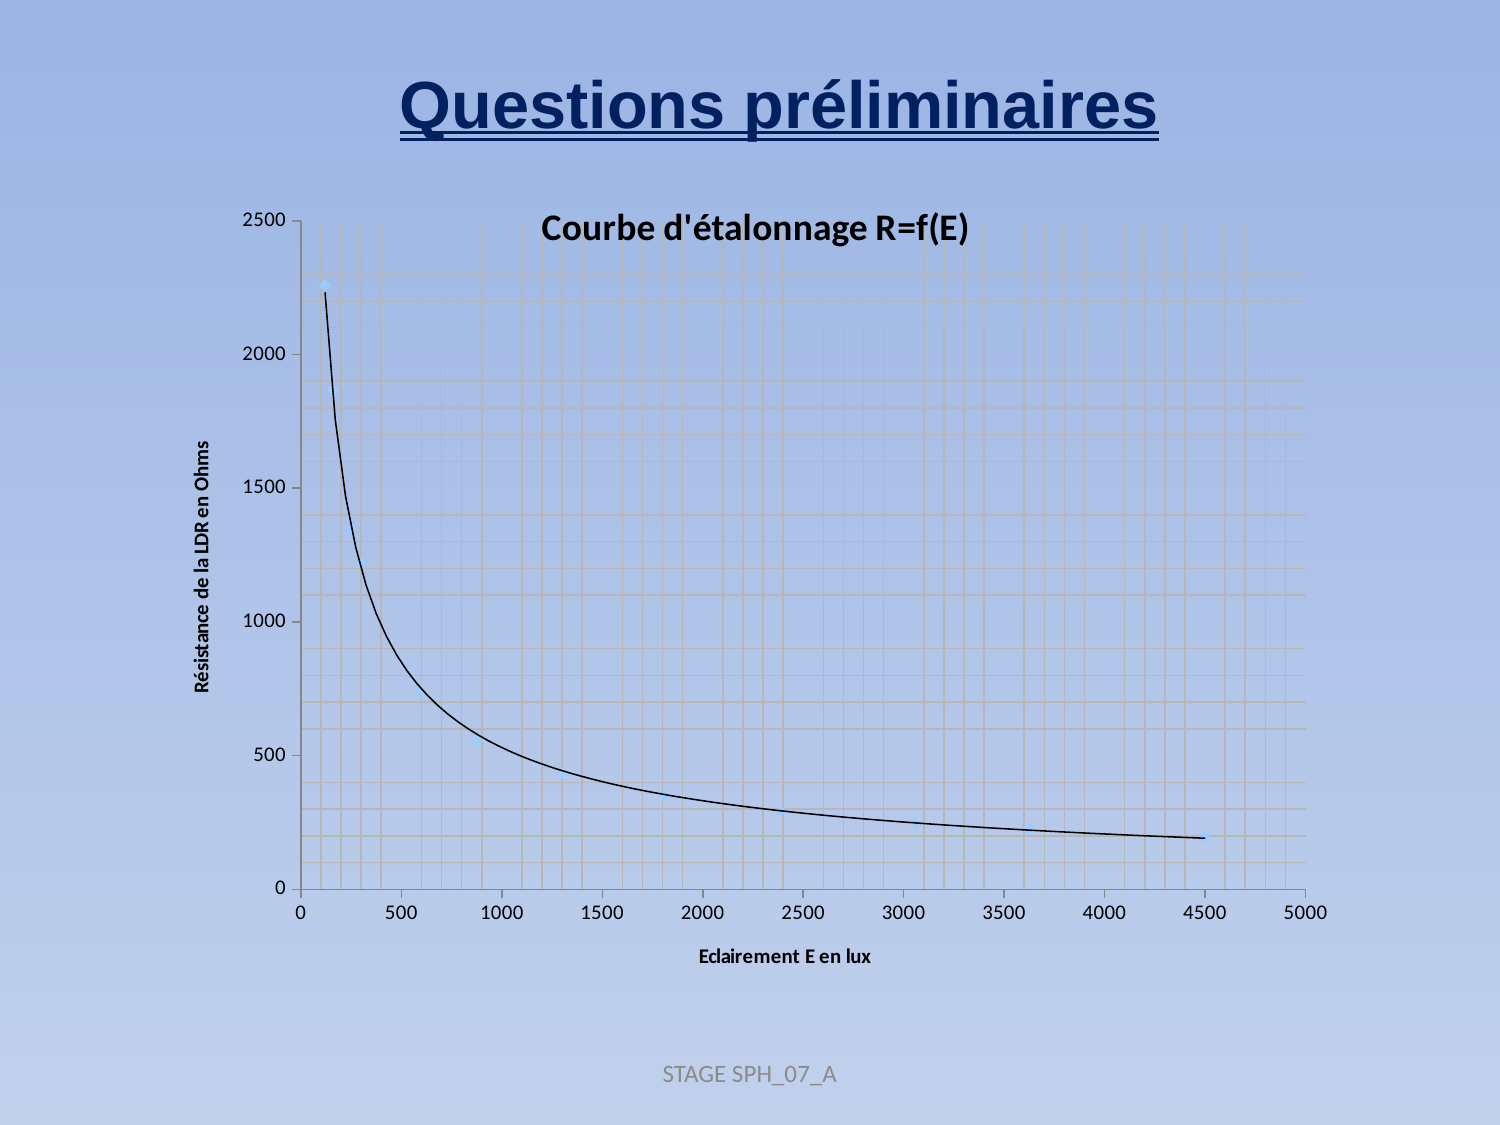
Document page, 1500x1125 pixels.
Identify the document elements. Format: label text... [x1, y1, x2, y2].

chart [175, 175, 1337, 1032]
footer STAGE SPH_07_A [512, 1042, 988, 1103]
text_box Questions préliminaires [171, 54, 1388, 150]
